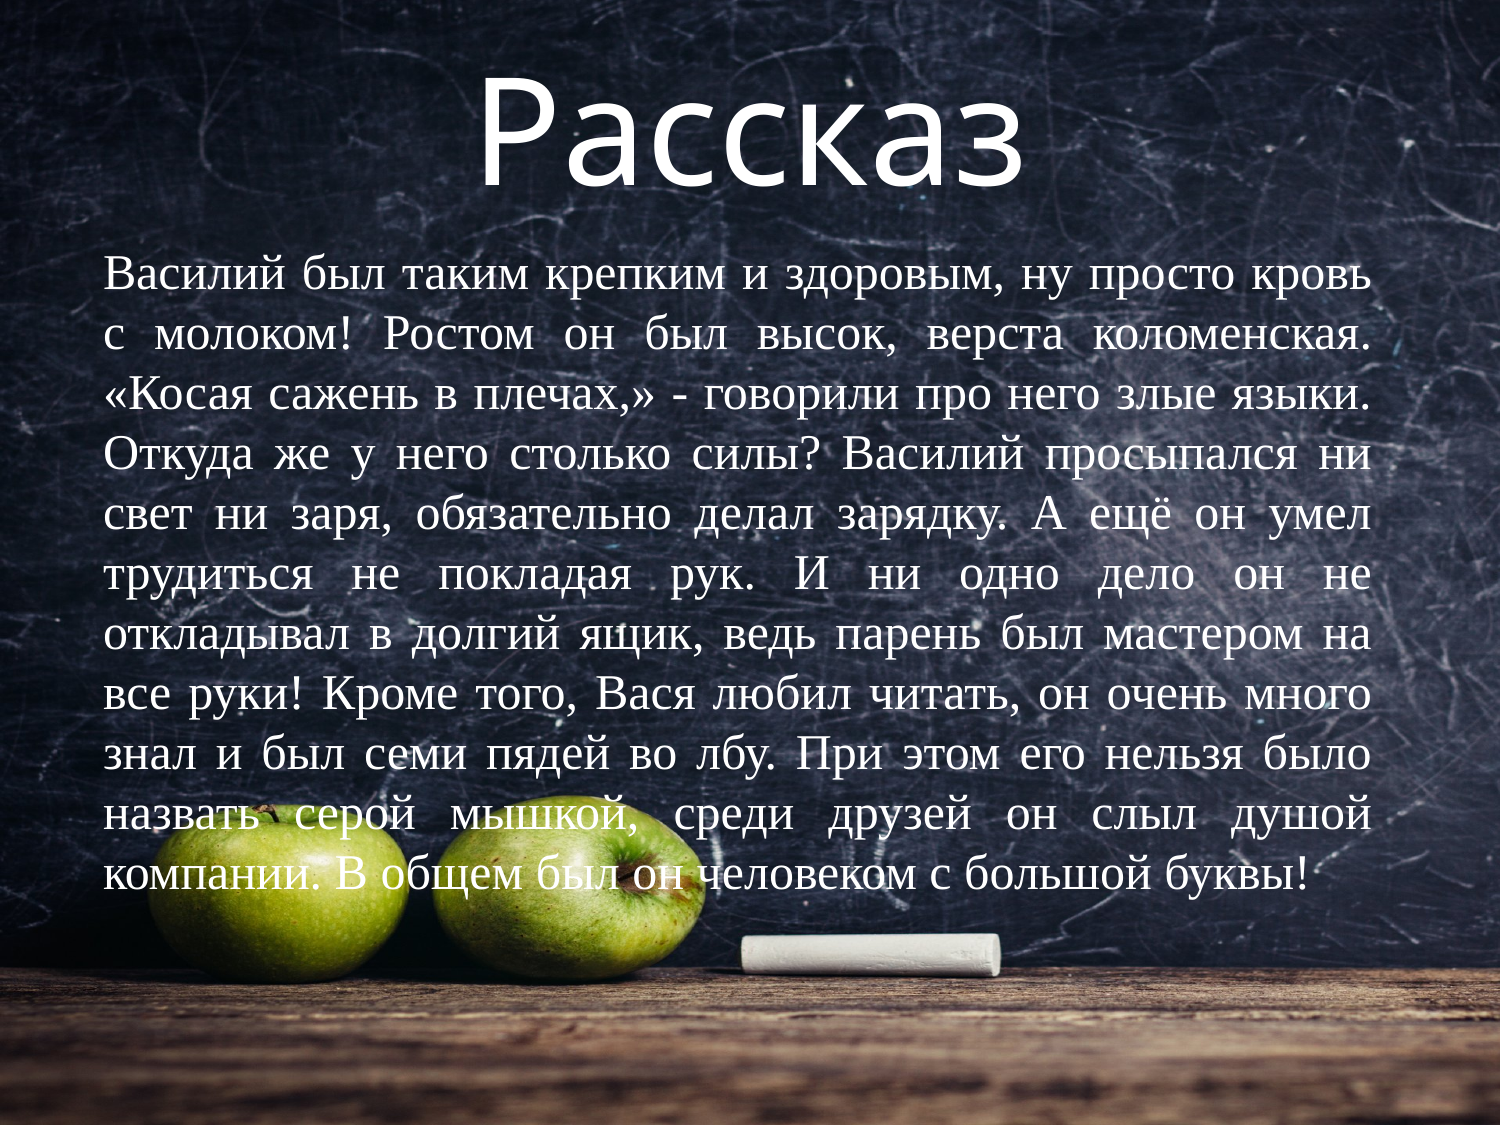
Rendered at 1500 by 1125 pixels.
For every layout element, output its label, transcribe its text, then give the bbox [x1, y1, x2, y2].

picture [0, 0, 1500, 1125]
text_box Василий был таким крепким и здоровым, ну просто кровь с молоком! Ростом он был высок, верста коломенская. «Косая сажень в плечах,» - говорили про него злые языки. Откуда же у него столько силы? Василий просыпался ни свет ни заря, обязательно делал зарядку. А ещё он умел трудиться не покладая рук. И ни одно дело он не откладывал в долгий ящик, ведь парень был мастером на все руки! Кроме того, Вася любил читать, он очень много знал и был семи пядей во лбу. При этом его нельзя было назвать серой мышкой, среди друзей он слыл душой компании. В общем был он человеком с большой буквы! [88, 231, 1388, 907]
text_box Рассказ [112, 5, 1388, 231]
